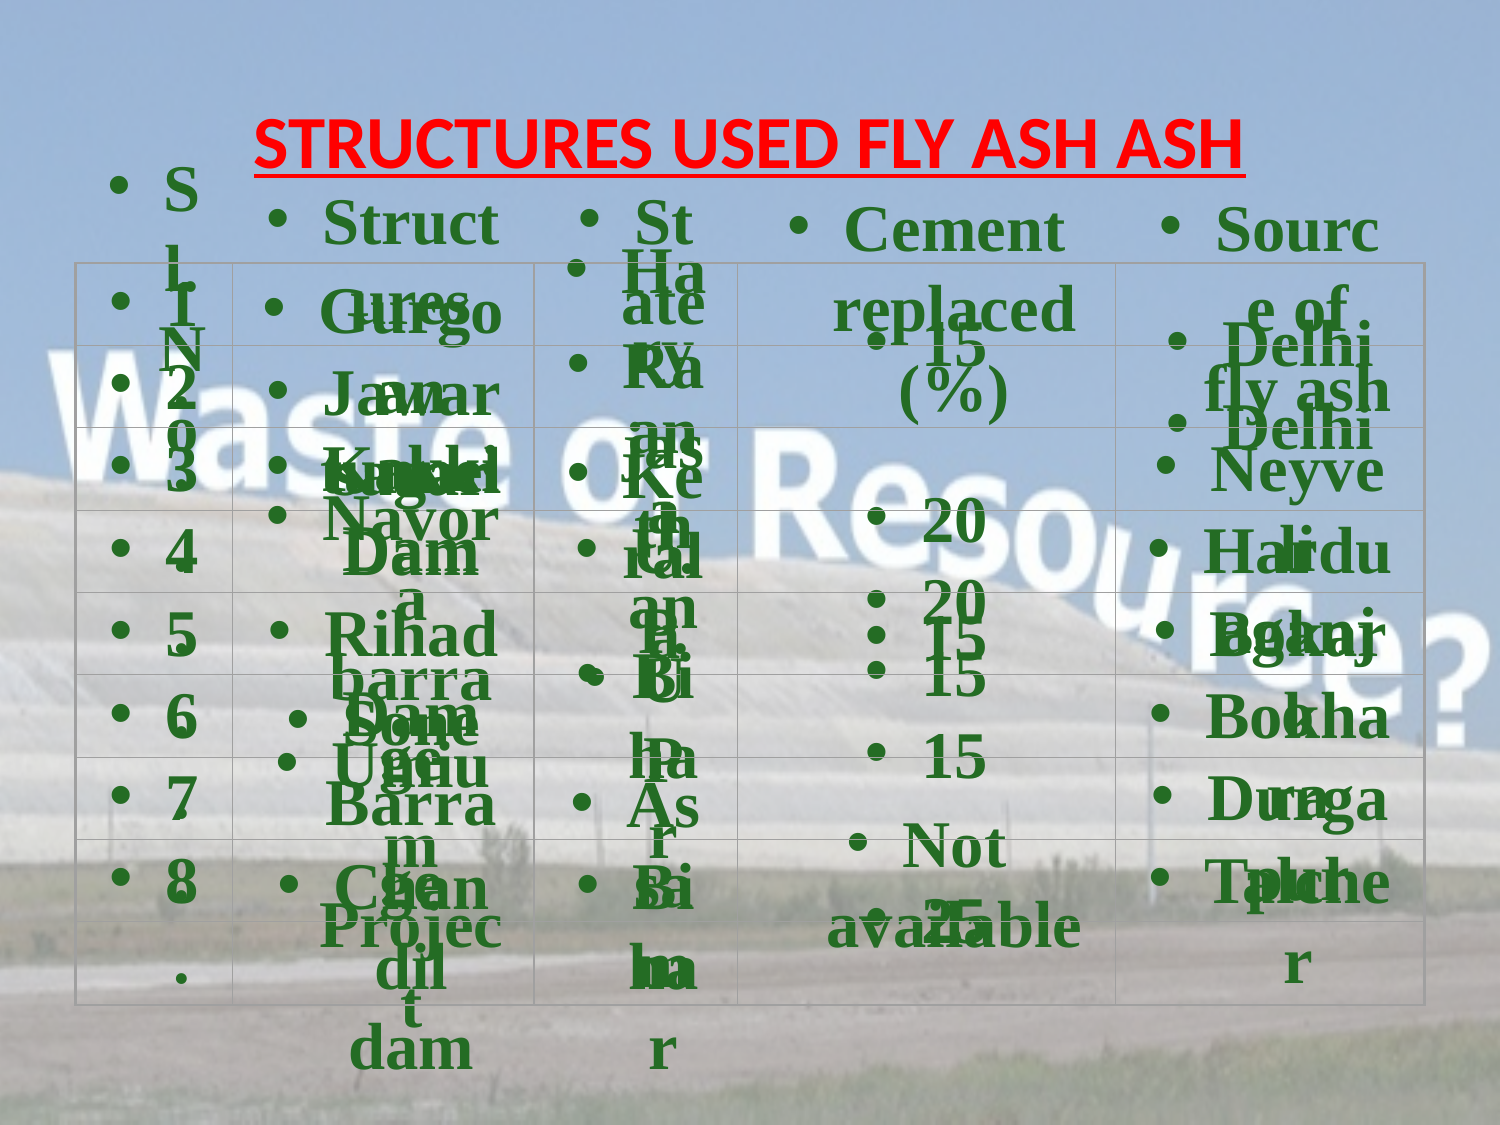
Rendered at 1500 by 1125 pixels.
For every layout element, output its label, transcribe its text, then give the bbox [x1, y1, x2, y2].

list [74, 262, 1426, 1006]
title STRUCTURES USED FLY ASH ASH [75, 45, 1425, 233]
